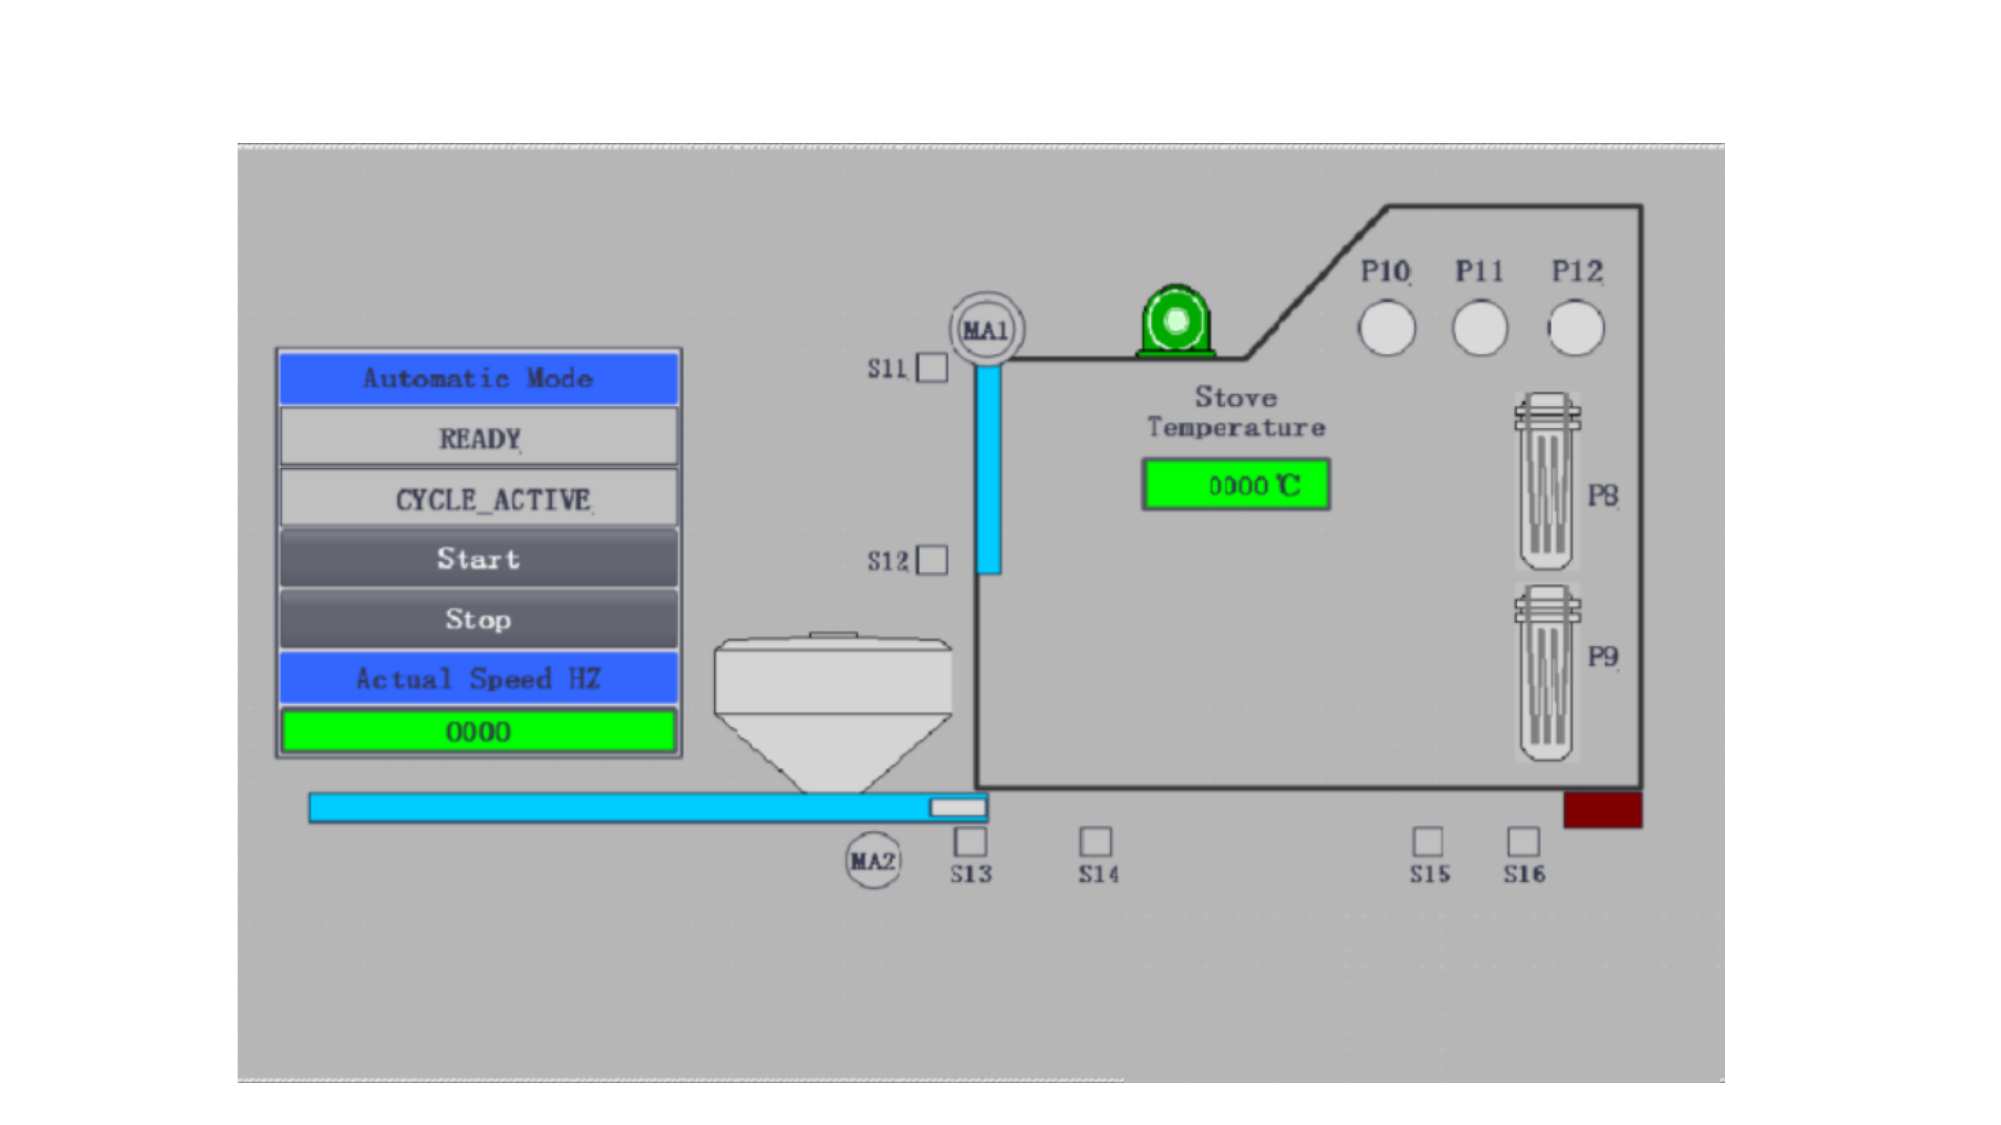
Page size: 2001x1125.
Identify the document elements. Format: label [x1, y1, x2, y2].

picture [237, 0, 1725, 1125]
